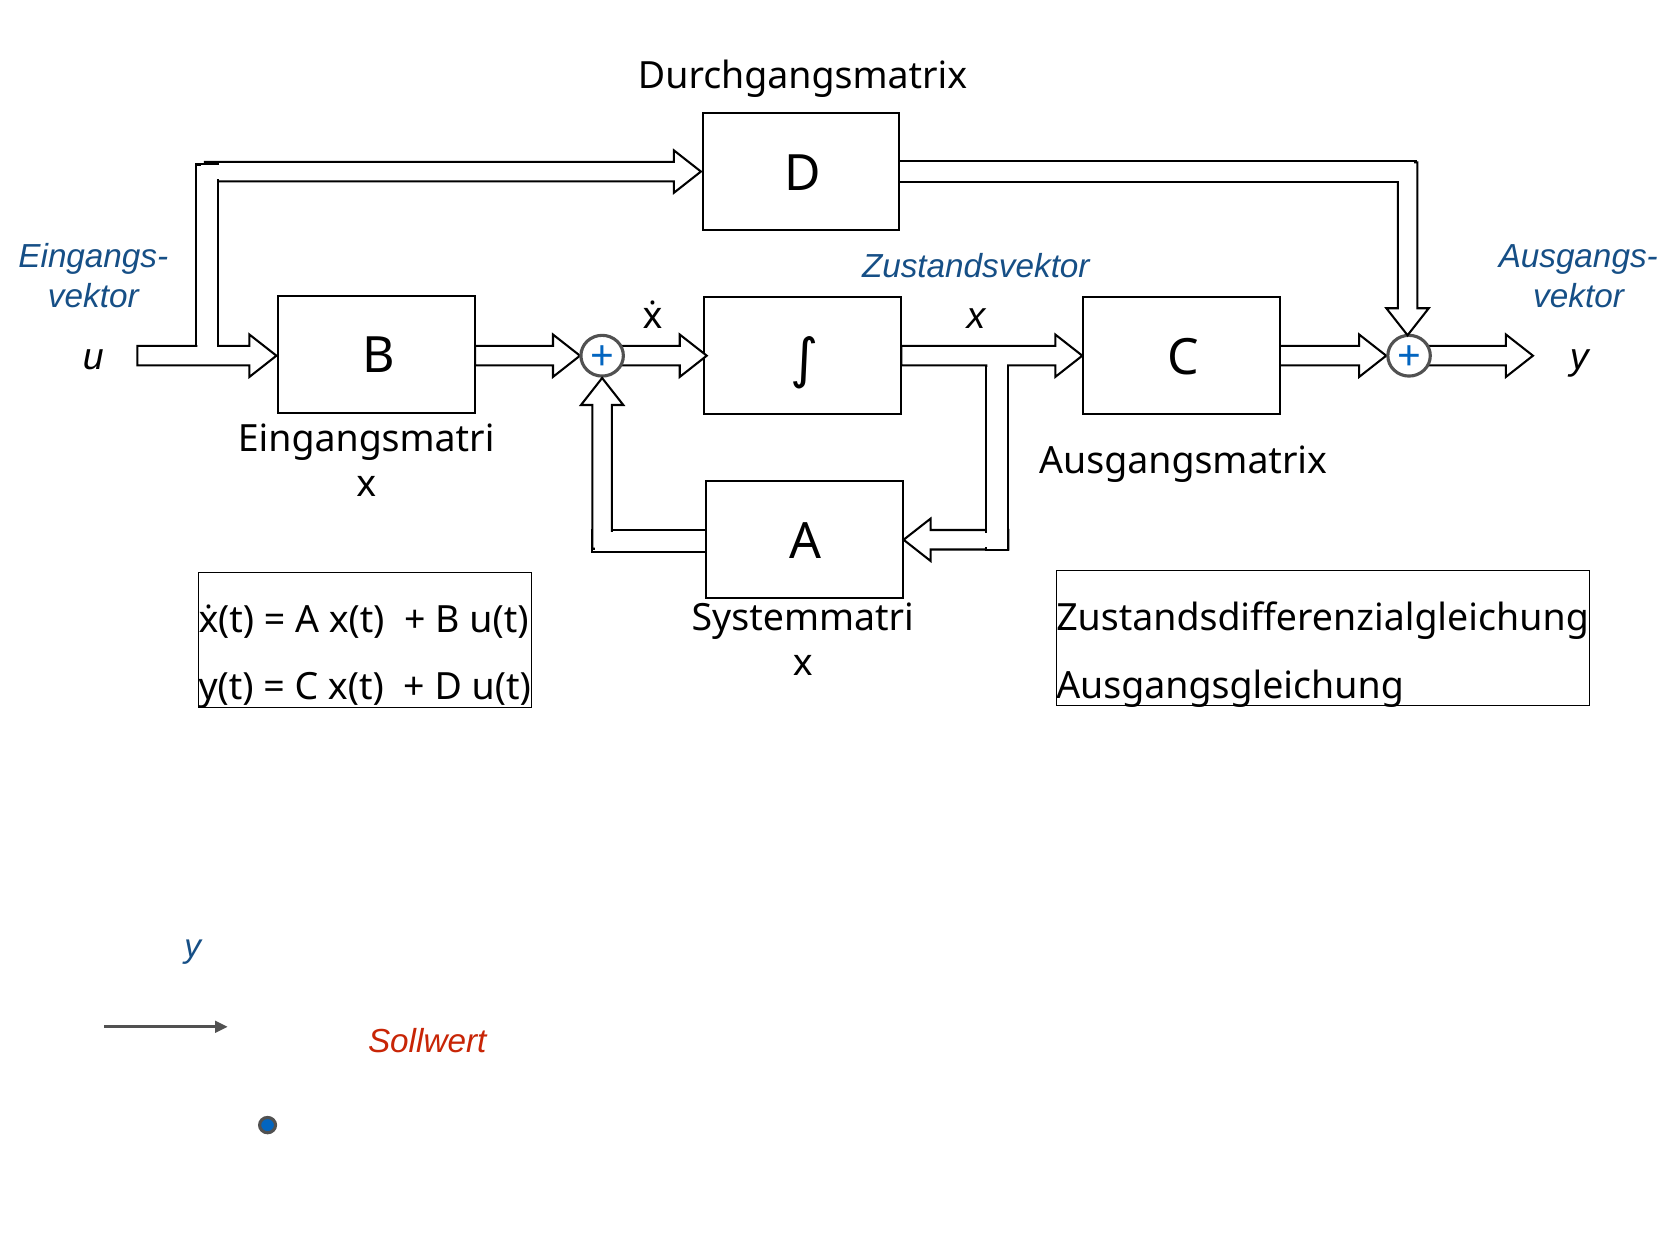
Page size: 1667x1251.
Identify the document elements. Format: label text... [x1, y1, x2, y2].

text_box Sollwert [320, 1013, 534, 1073]
text_box [104, 1020, 228, 1033]
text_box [0, 32, 1667, 717]
text_box [259, 1117, 276, 1133]
text_box y [150, 917, 235, 977]
